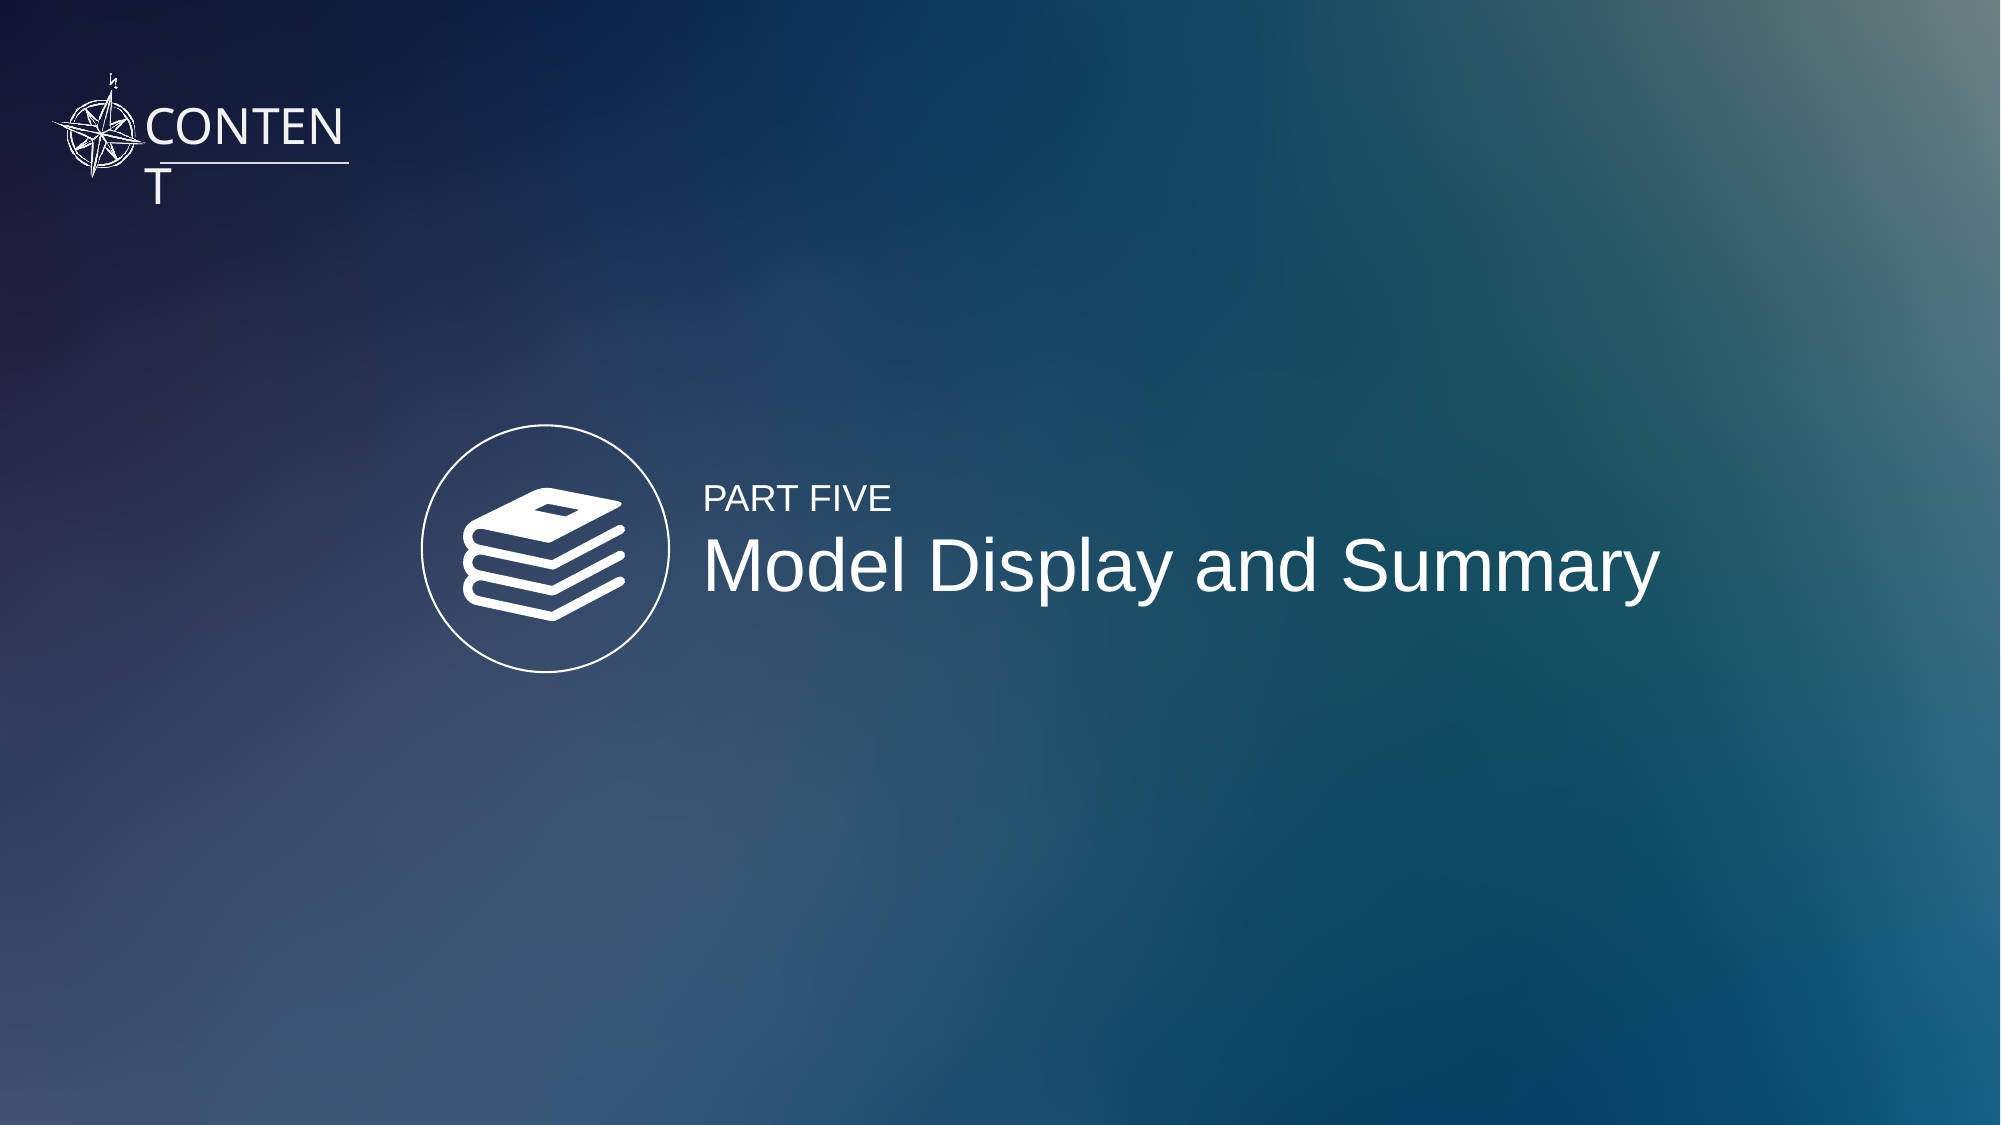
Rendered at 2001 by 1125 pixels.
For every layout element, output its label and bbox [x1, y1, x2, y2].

text_box [52, 73, 380, 178]
picture [0, 0, 2001, 1125]
text_box [687, 466, 1753, 616]
text_box [421, 425, 670, 673]
